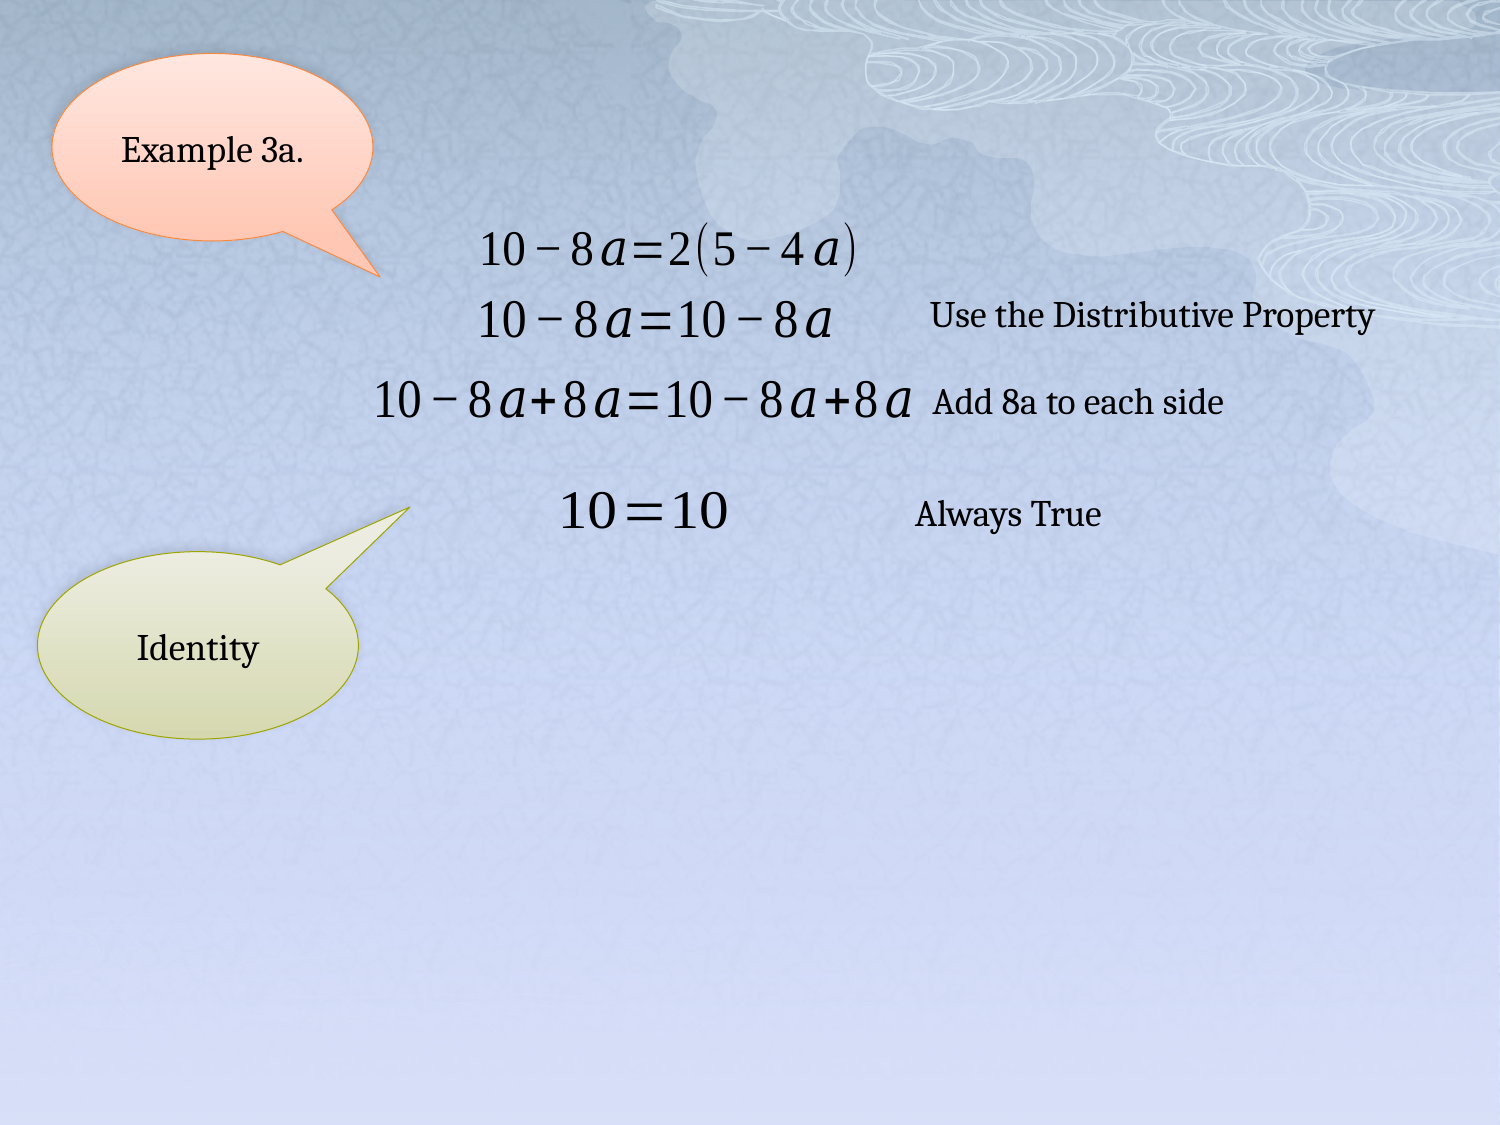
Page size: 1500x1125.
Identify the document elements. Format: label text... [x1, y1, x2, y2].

text_box Example 3a. [51, 52, 381, 278]
text_box Identity [36, 506, 411, 740]
text_box Use the Distributive Property [915, 282, 1490, 342]
text_box Always True [899, 481, 1363, 542]
text_box Add 8a to each side [917, 369, 1381, 429]
